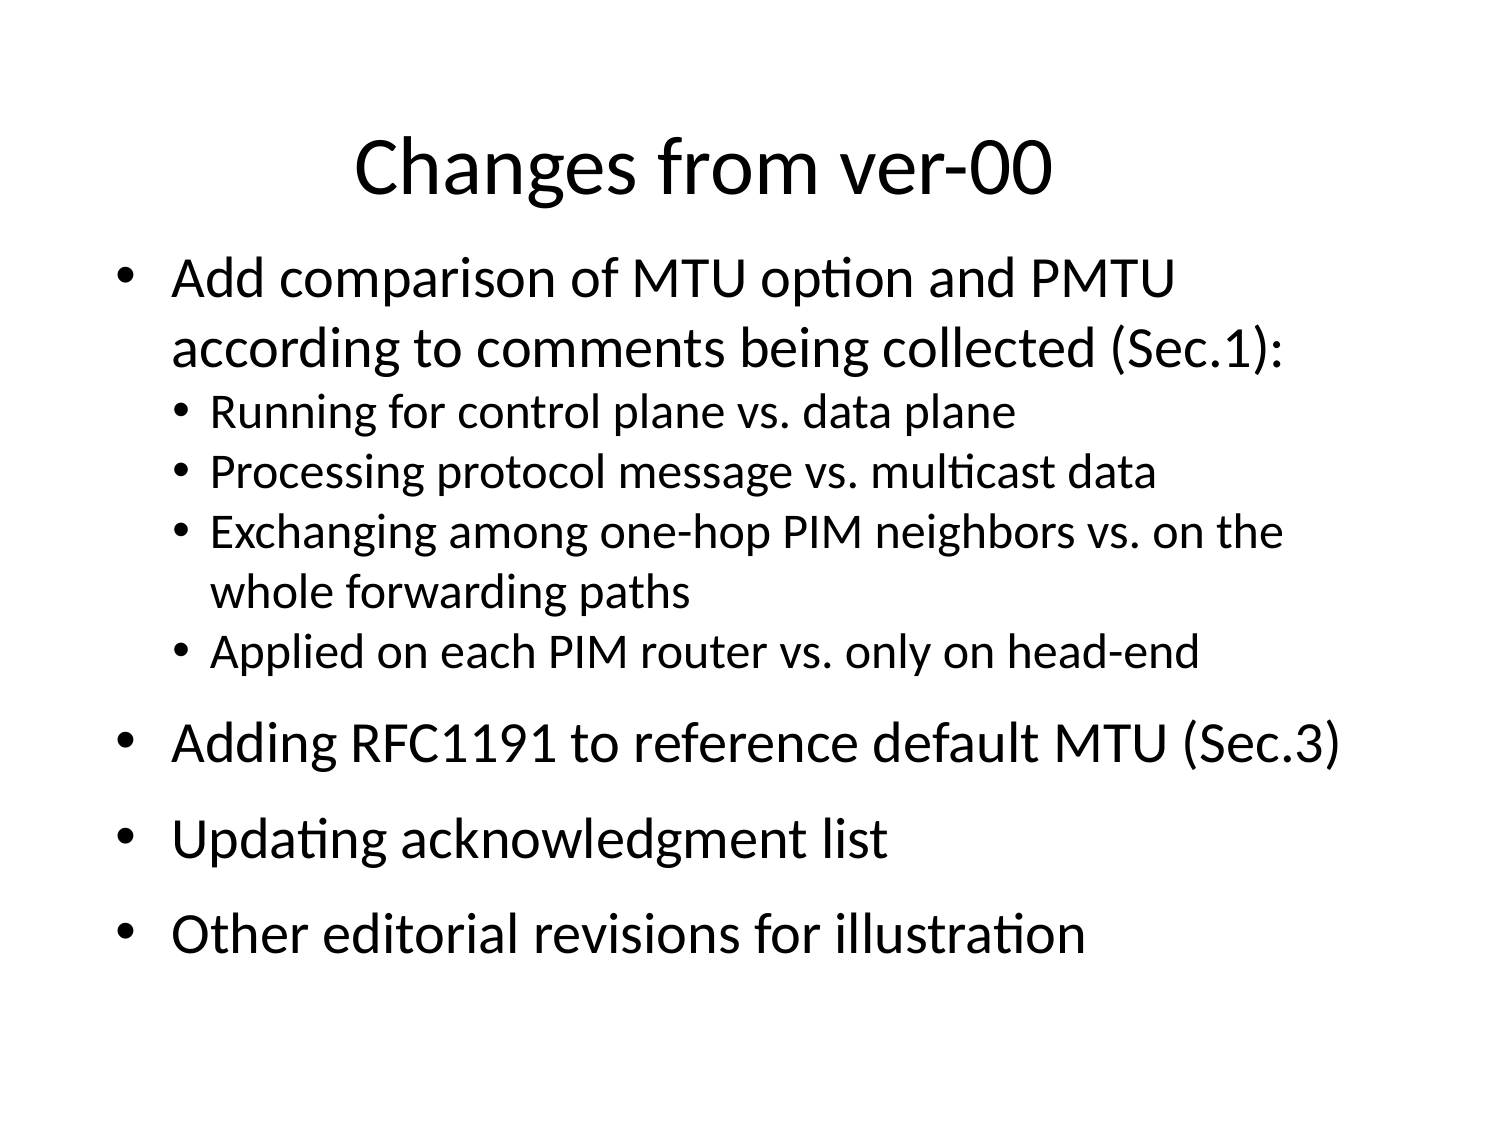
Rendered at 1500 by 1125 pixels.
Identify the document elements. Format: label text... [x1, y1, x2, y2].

list Add comparison of MTU option and PMTU according to comments being collected (Sec.1): Running for control plane vs. data plane Processing protocol message vs. multicast data Exchanging among one-hop PIM neighbors vs. on the whole forwarding paths Applied on each PIM router vs. only on head-end Adding RFC1191 to reference default MTU (Sec.3) Updating acknowledgment list Other editorial revisions for illustration [100, 231, 1388, 1024]
title Changes from ver-00 [29, 67, 1380, 256]
